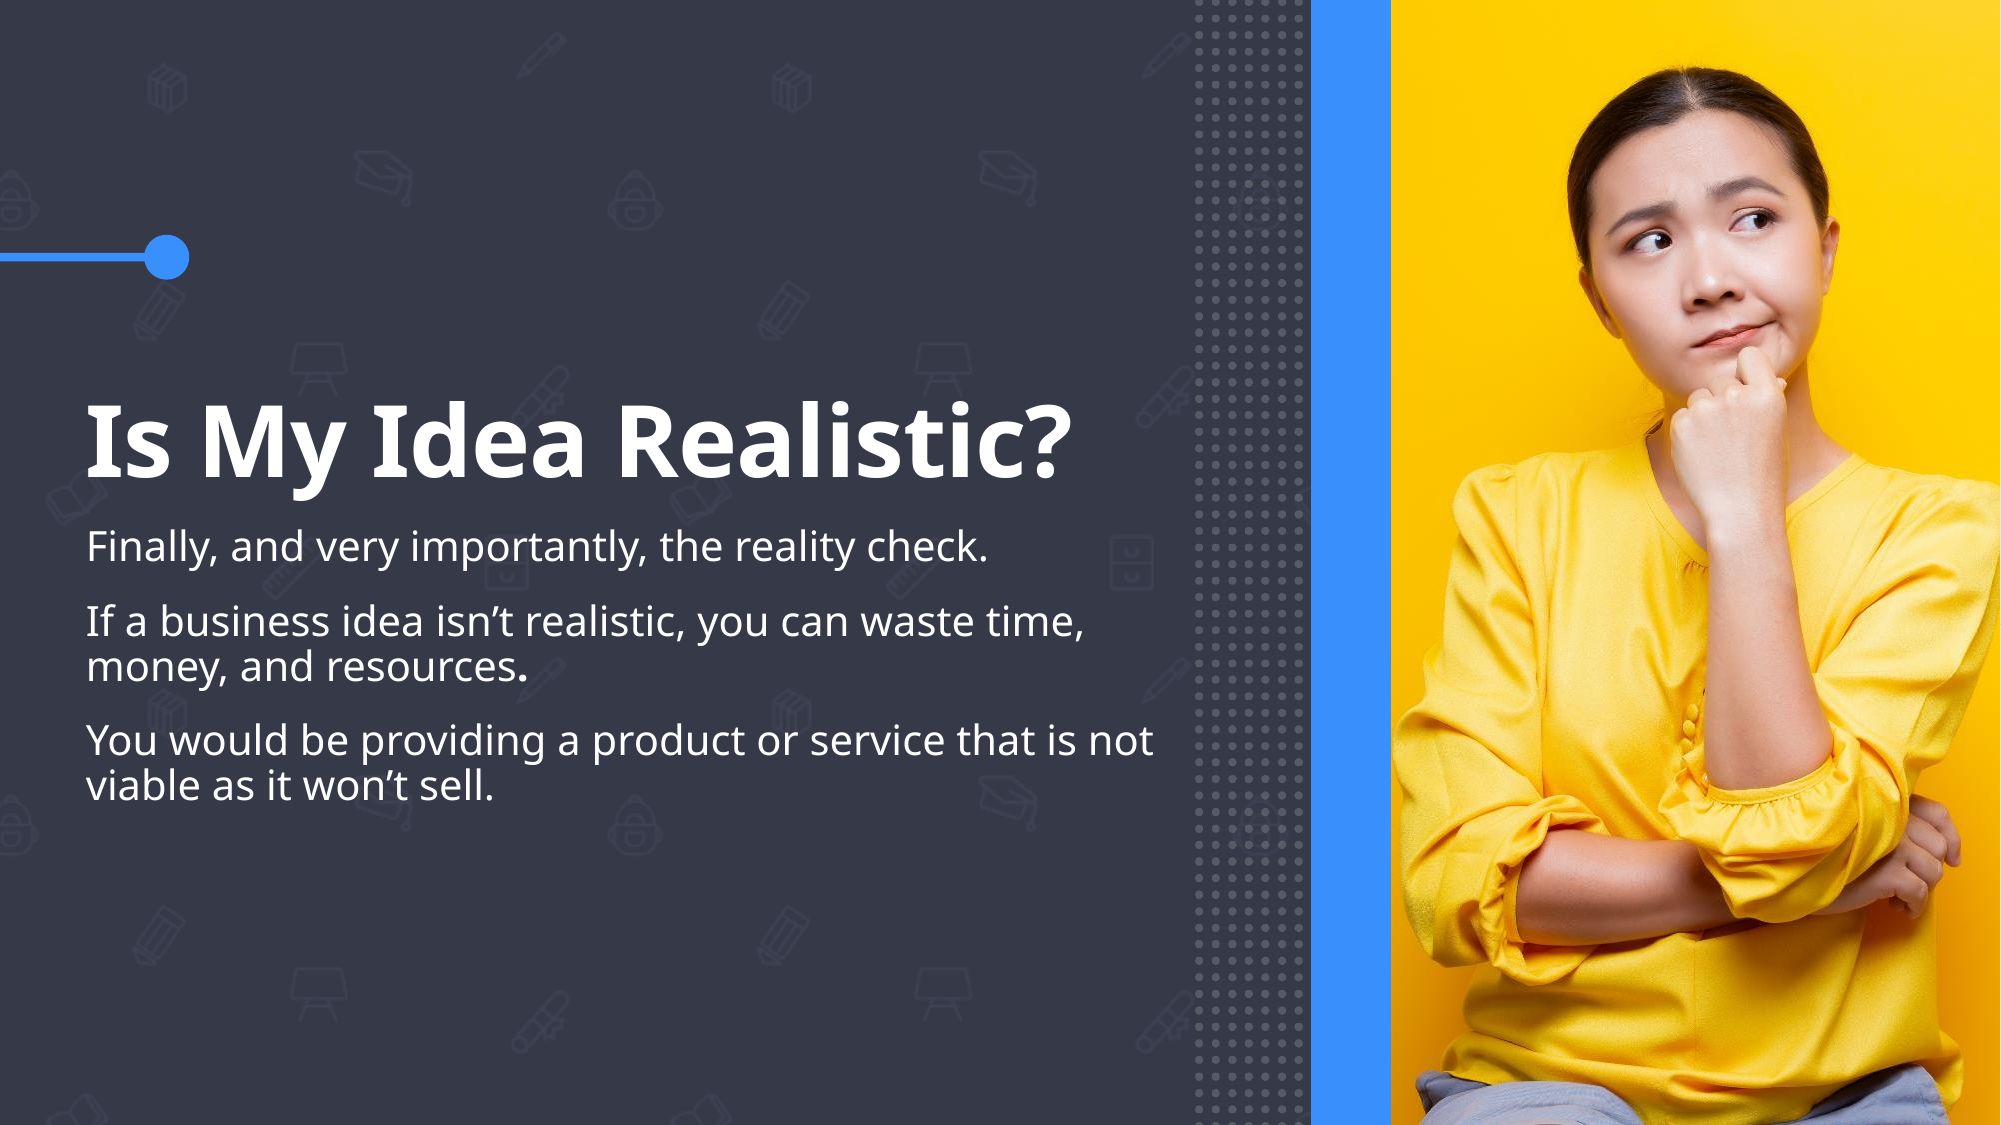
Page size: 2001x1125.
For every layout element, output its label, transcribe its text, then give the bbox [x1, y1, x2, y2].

title Is My Idea Realistic? [70, 279, 1183, 505]
list Finally, and very importantly, the reality check. If a business idea isn’t realistic, you can waste time, money, and resources. You would be providing a product or service that is not viable as it won’t sell. [70, 518, 1183, 1090]
picture [0, 0, 1311, 1125]
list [1390, 0, 2000, 1125]
